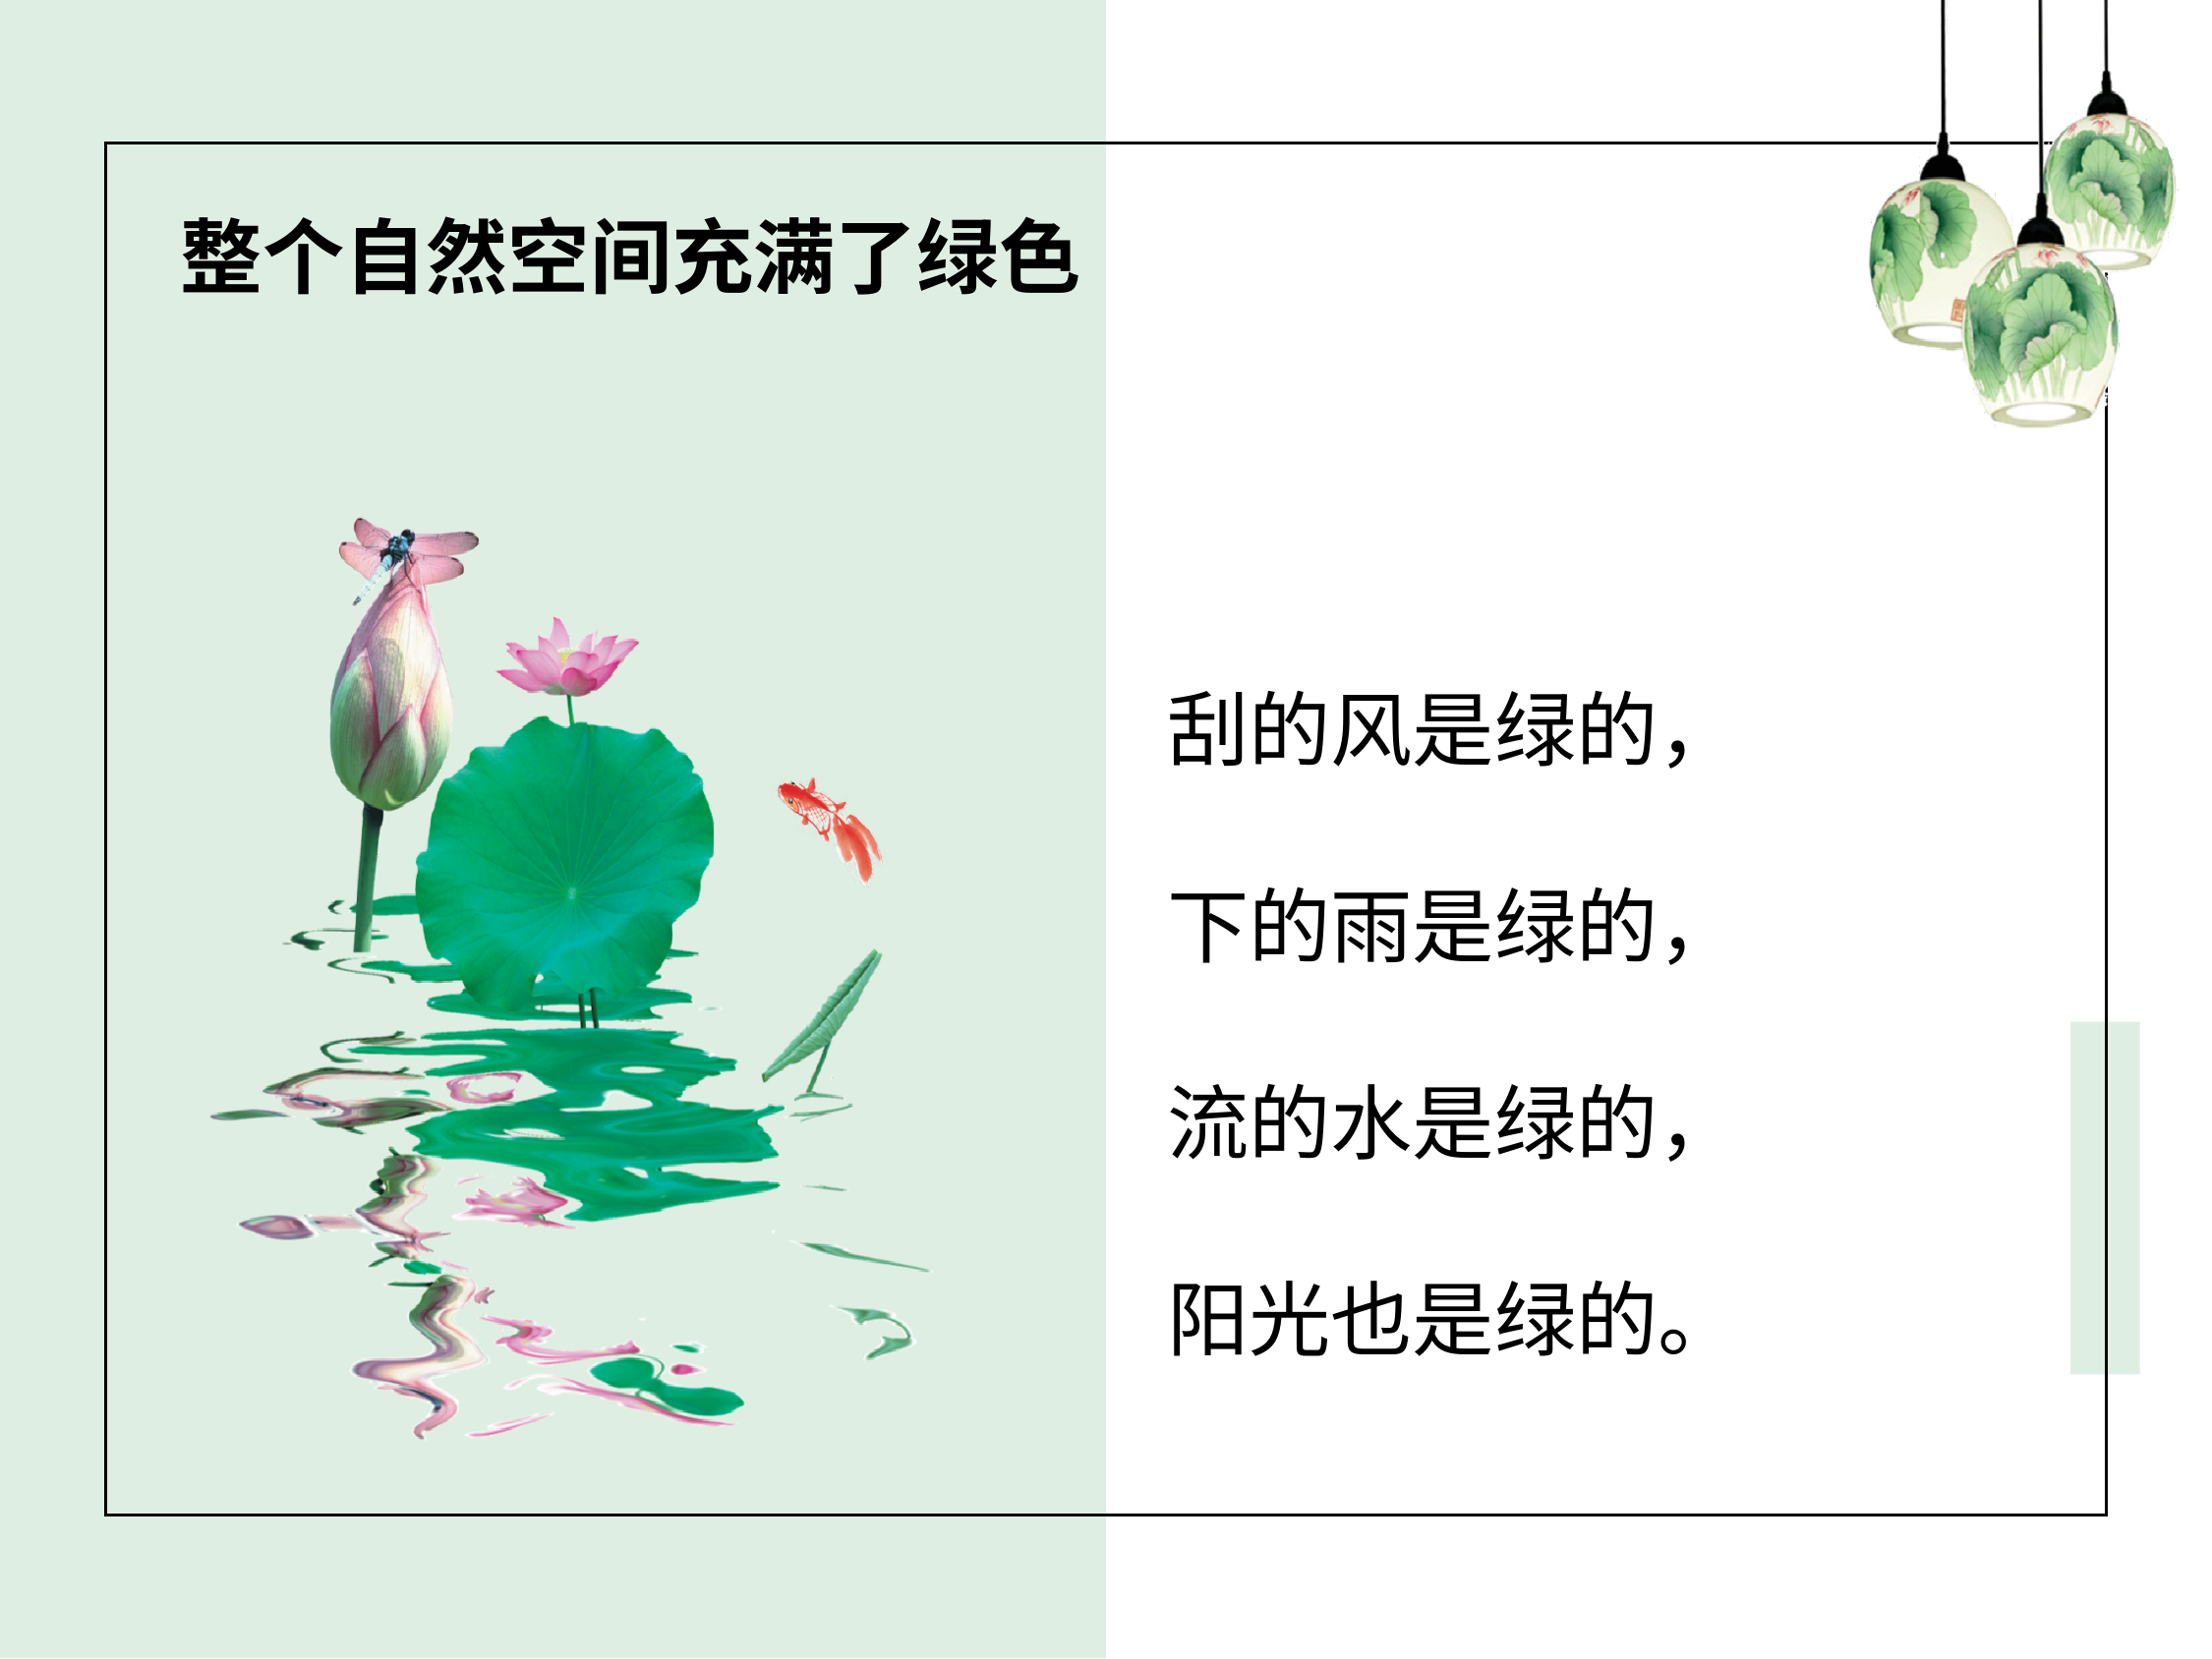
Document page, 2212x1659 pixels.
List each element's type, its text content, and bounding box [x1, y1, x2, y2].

picture [105, 456, 987, 1587]
text_box 整个自然空间充满了绿色 [166, 198, 1187, 312]
text_box 刮的风是绿的， 下的雨是绿的， 流的水是绿的， 阳光也是绿的。 [1152, 671, 1995, 1374]
picture [1866, 0, 2179, 434]
